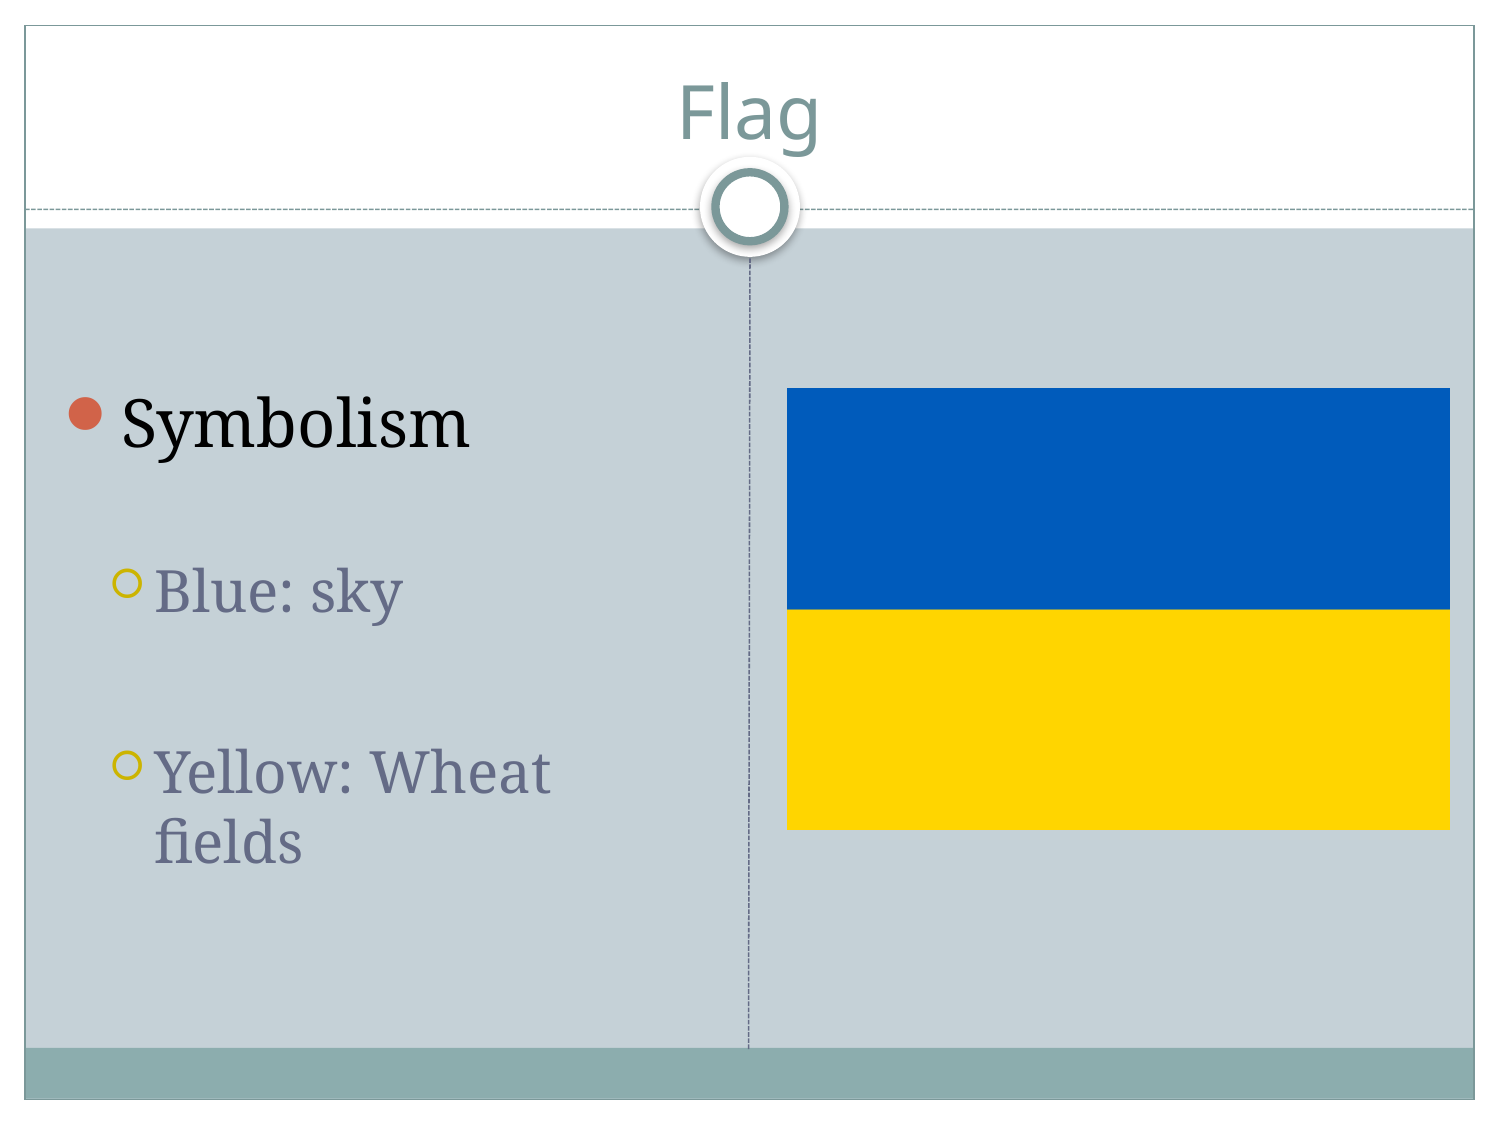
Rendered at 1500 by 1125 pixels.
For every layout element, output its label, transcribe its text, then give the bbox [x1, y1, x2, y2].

list Symbolism Blue: sky Yellow: Wheat fields [49, 224, 712, 993]
title Flag [49, 37, 1450, 162]
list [787, 387, 1451, 830]
